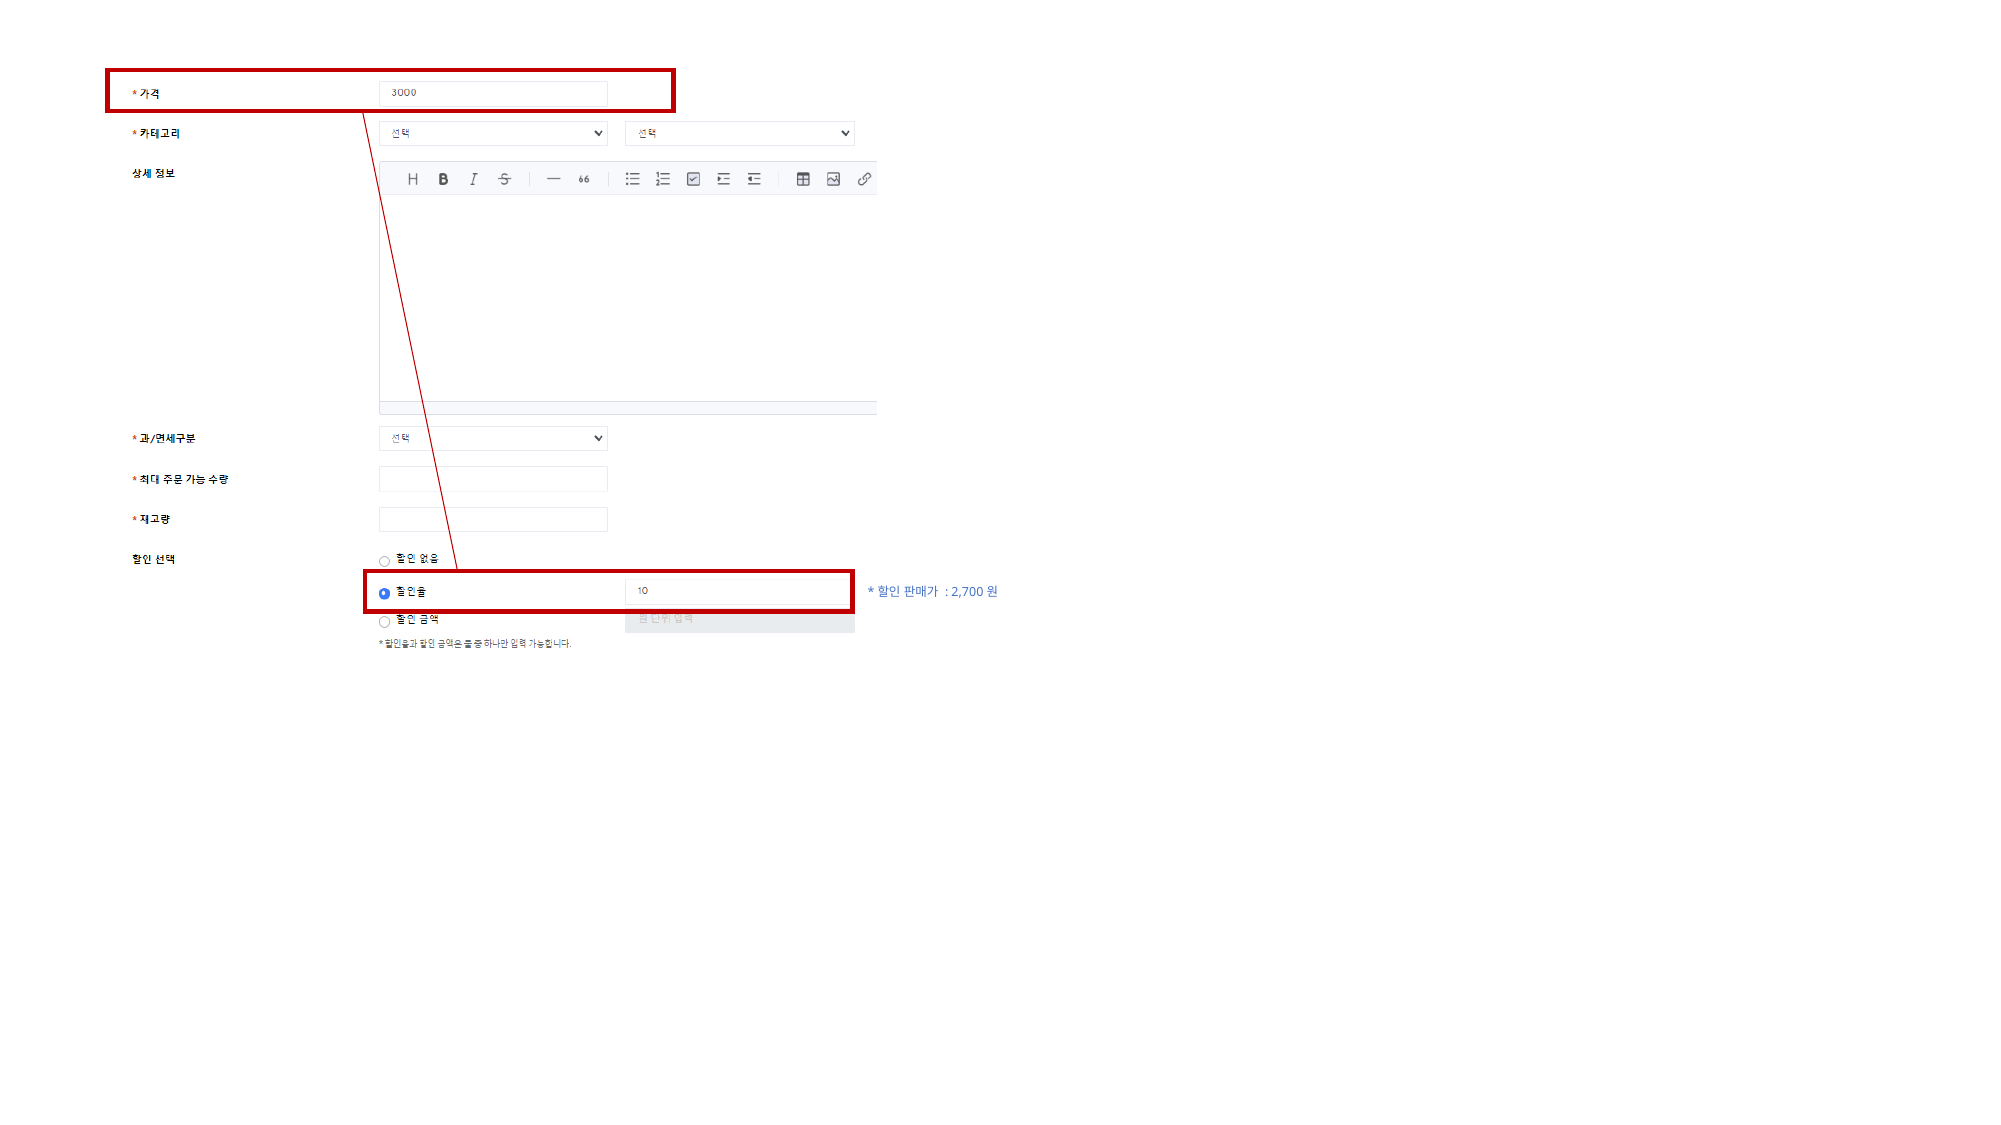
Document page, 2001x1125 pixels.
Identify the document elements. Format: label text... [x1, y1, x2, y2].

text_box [107, 70, 877, 658]
text_box *할인 판매가 : 2,700원 [877, 576, 1076, 606]
